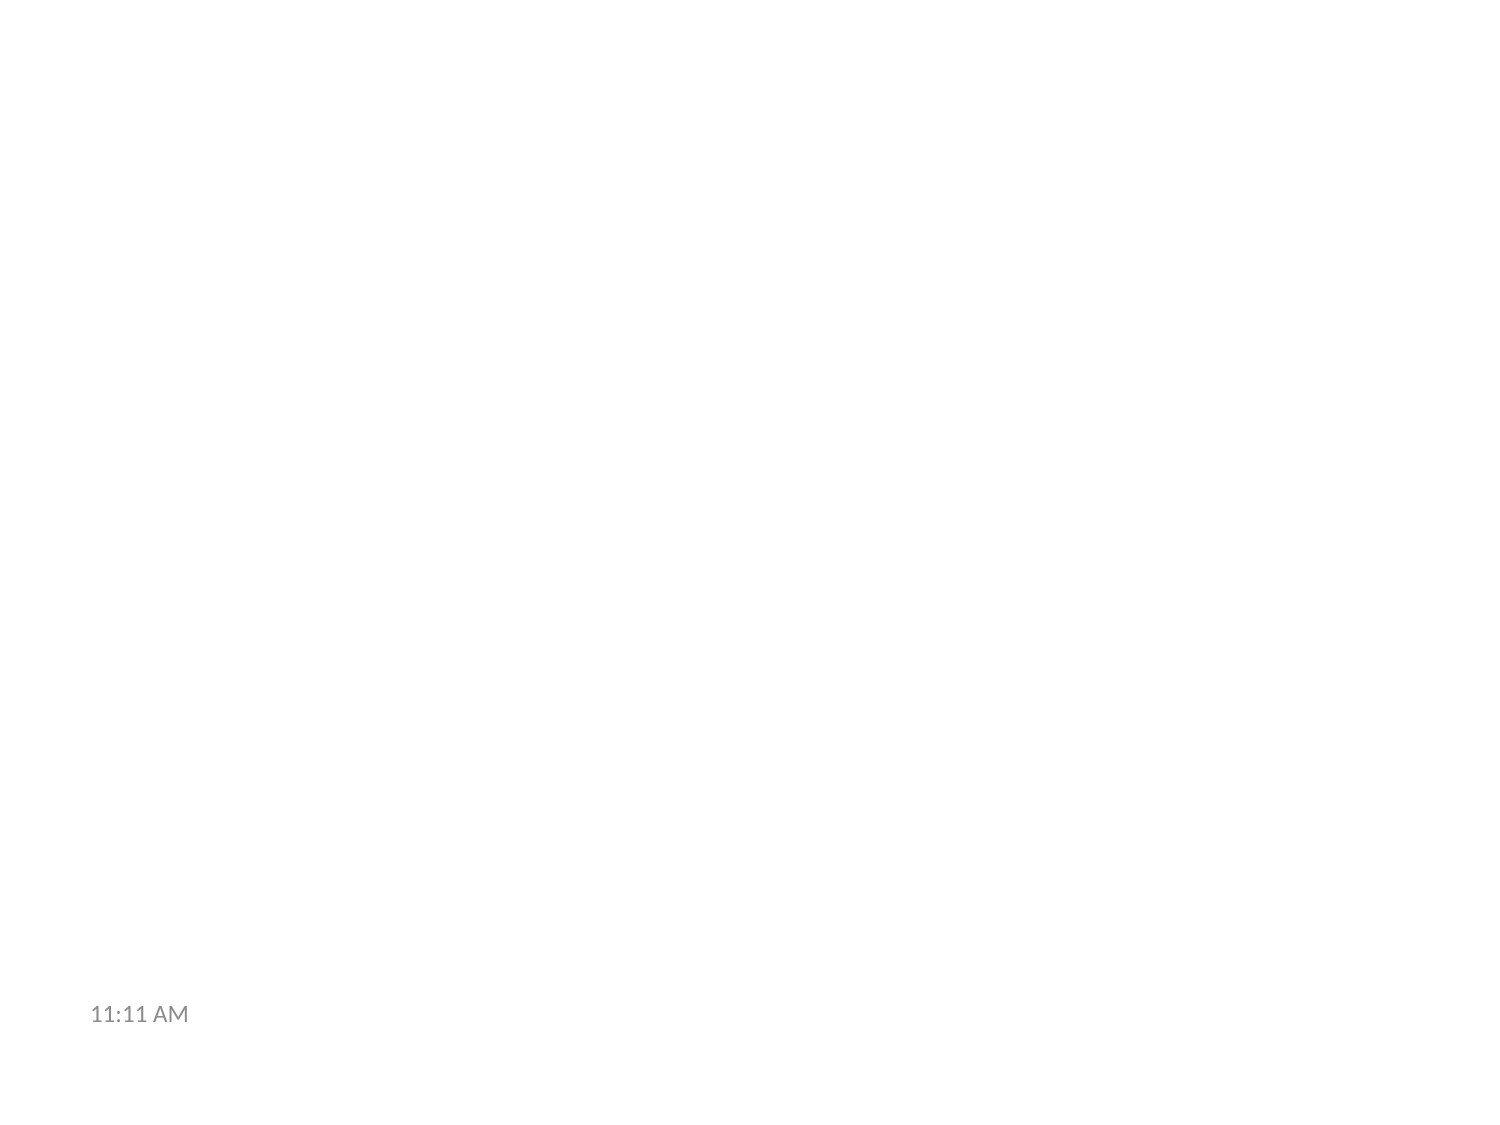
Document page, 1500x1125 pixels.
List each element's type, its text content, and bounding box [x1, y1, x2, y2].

text_box 3:35 PM [75, 982, 425, 1043]
